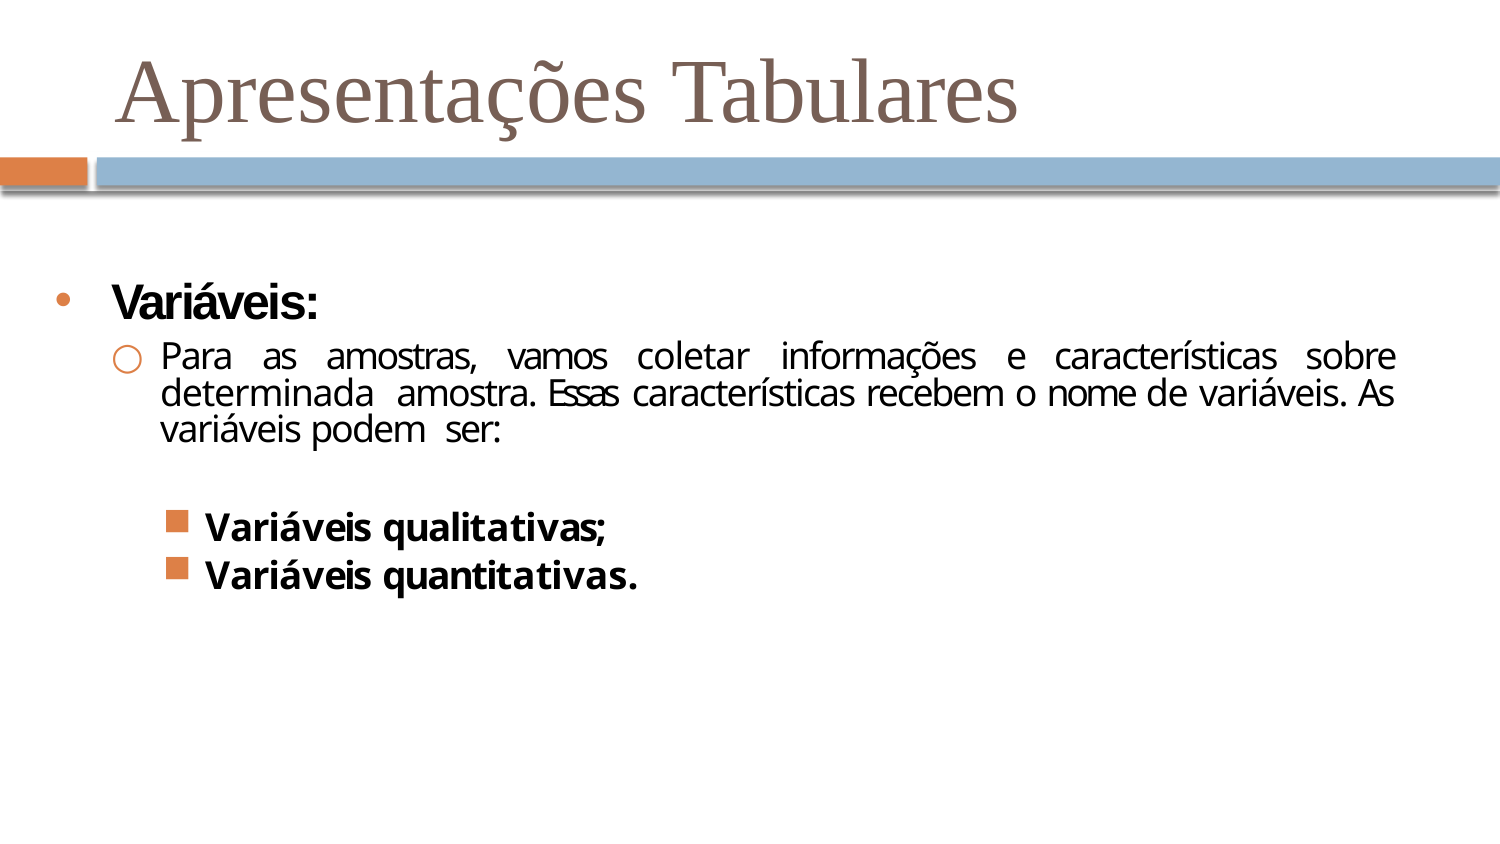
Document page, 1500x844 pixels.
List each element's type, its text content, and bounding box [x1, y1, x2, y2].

title Apresentações Tabulares [112, 28, 1027, 172]
text_box Variáveis: Para as amostras, vamos coletar informações e características sobre determinada amostra. Essas características recebem o nome de variáveis. As variáveis podem ser: Variáveis qualitativas; Variáveis quantitativas. [52, 266, 1397, 597]
picture [0, 156, 1500, 203]
